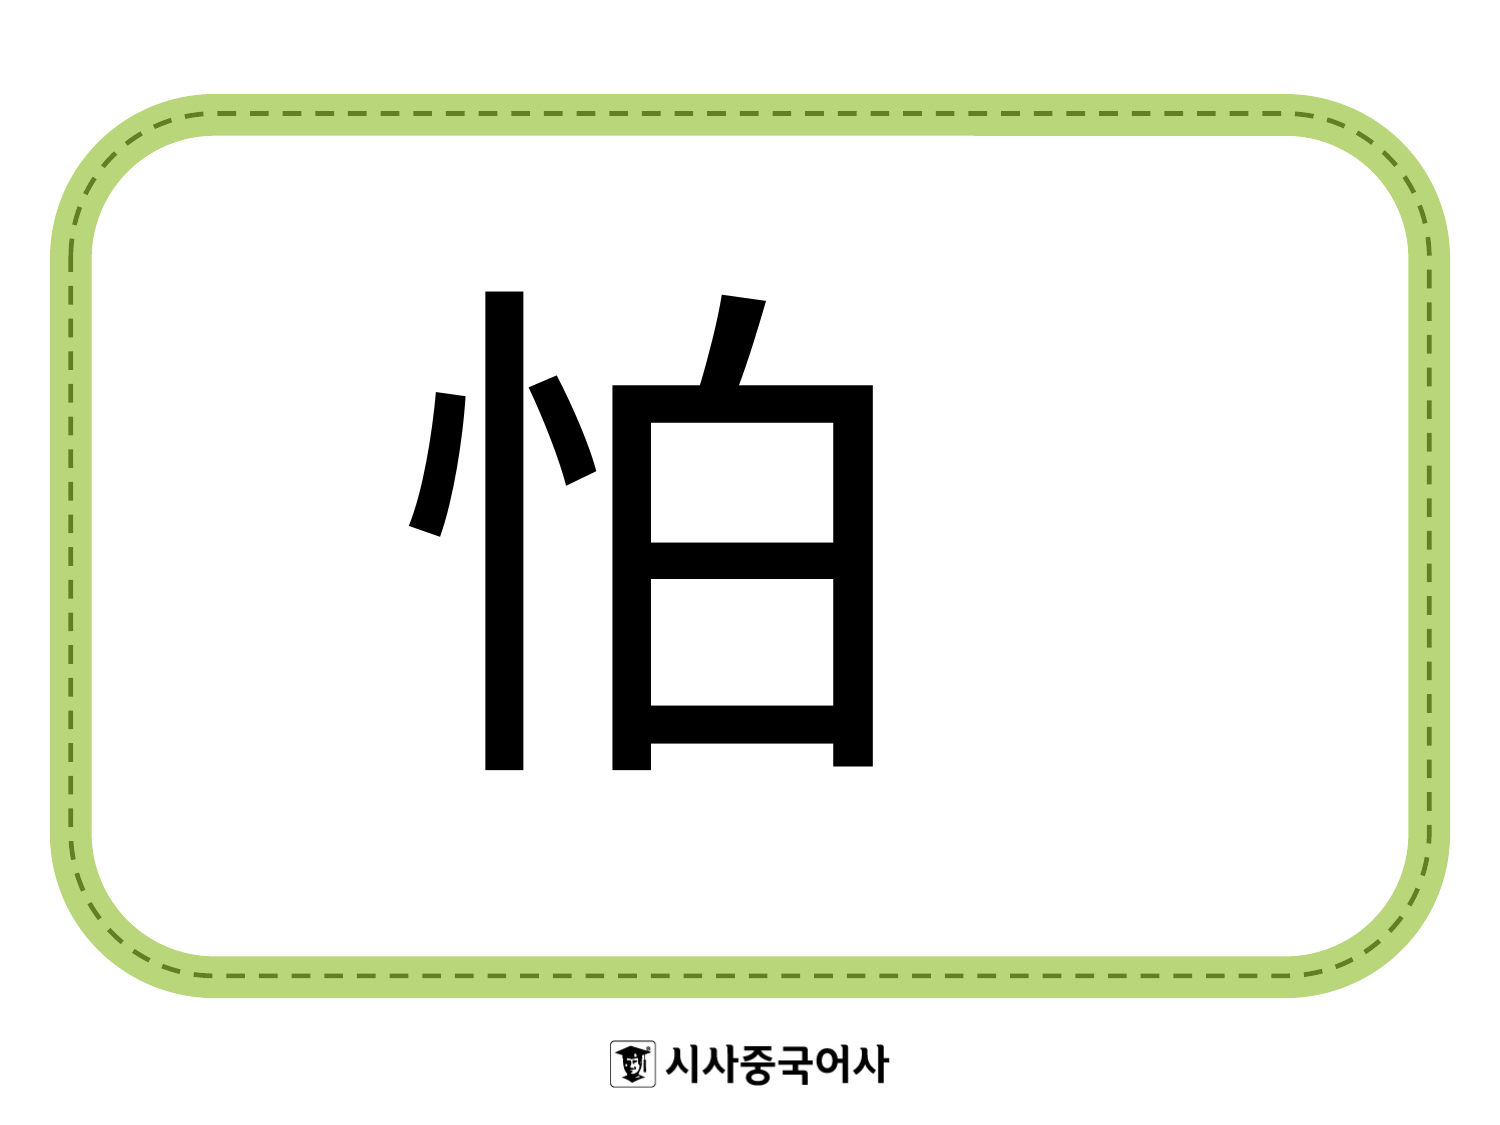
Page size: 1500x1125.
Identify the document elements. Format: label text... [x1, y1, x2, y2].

text_box 怕 [145, 189, 1354, 853]
picture [602, 1034, 898, 1094]
